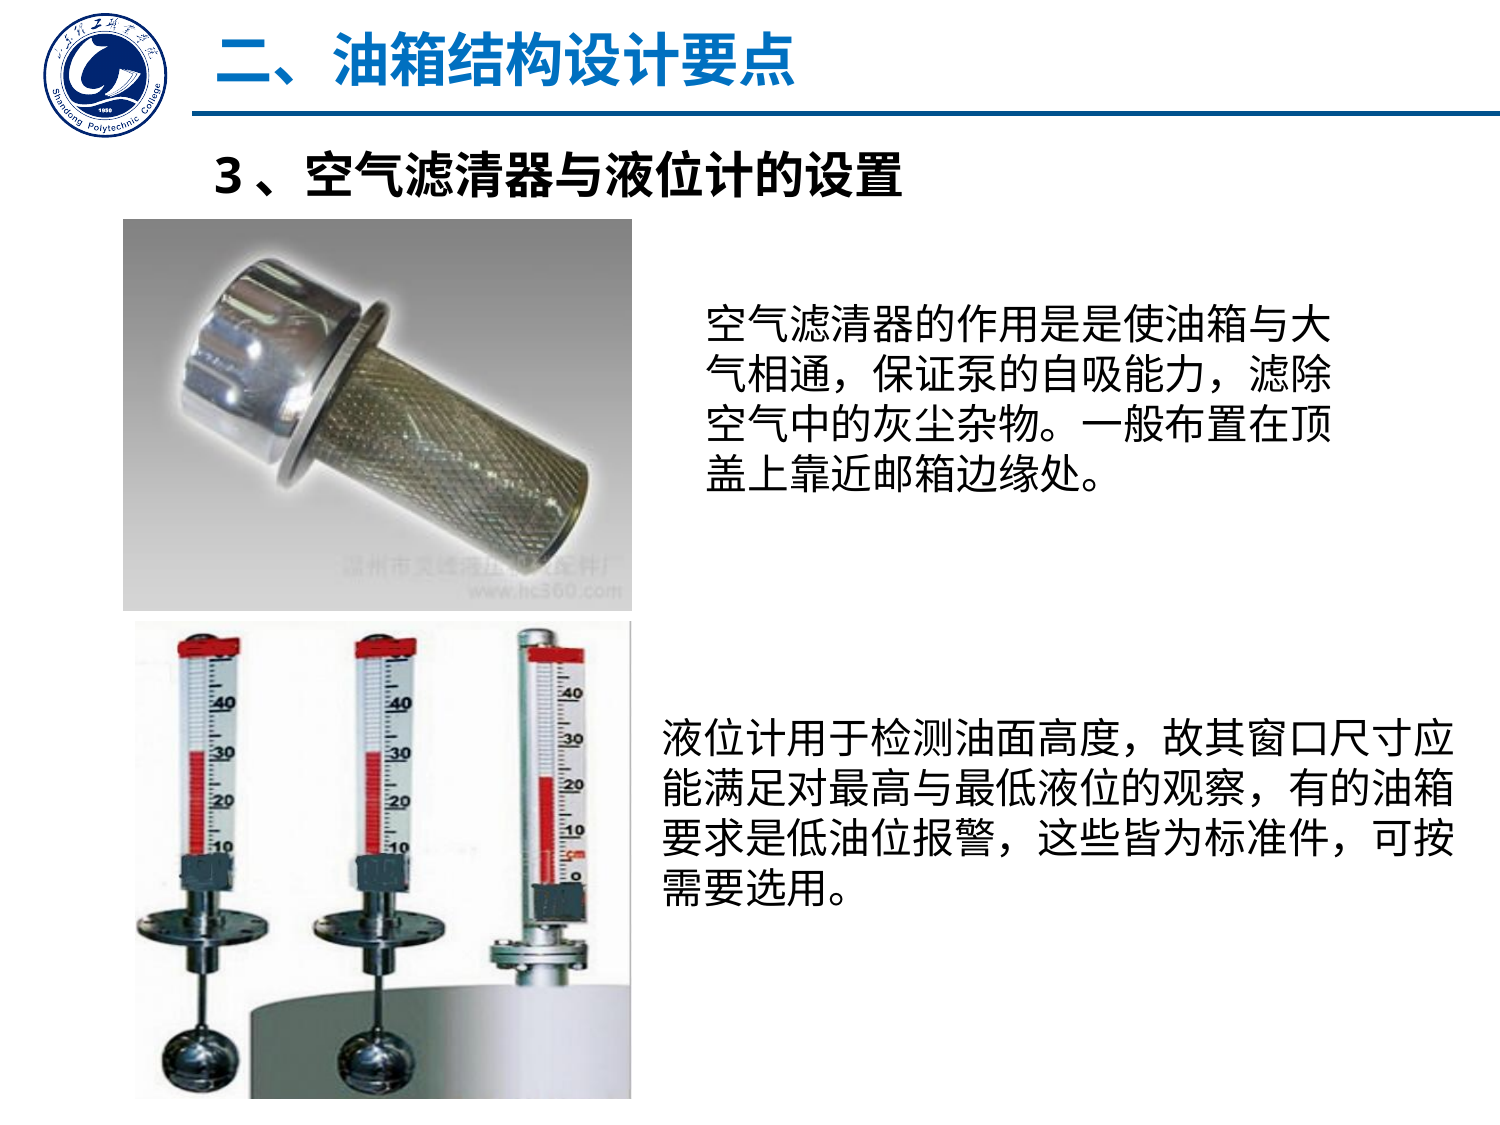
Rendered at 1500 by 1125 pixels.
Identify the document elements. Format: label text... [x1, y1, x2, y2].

text_box 二、油箱结构设计要点 [199, 16, 1306, 102]
text_box 空气滤清器的作用是是使油箱与大气相通，保证泵的自吸能力，滤除空气中的灰尘杂物。一般布置在顶盖上靠近邮箱边缘处。 [690, 290, 1376, 506]
text_box 液位计用于检测油面高度，故其窗口尺寸应 能满足对最高与最低液位的观察，有的油箱 要求是低油位报警，这些皆为标准件，可按 需要选用。 [646, 704, 1470, 919]
text_box 3、空气滤清器与液位计的设置 [199, 136, 1299, 211]
picture [123, 219, 633, 611]
picture [43, 7, 174, 138]
picture [135, 621, 633, 1099]
